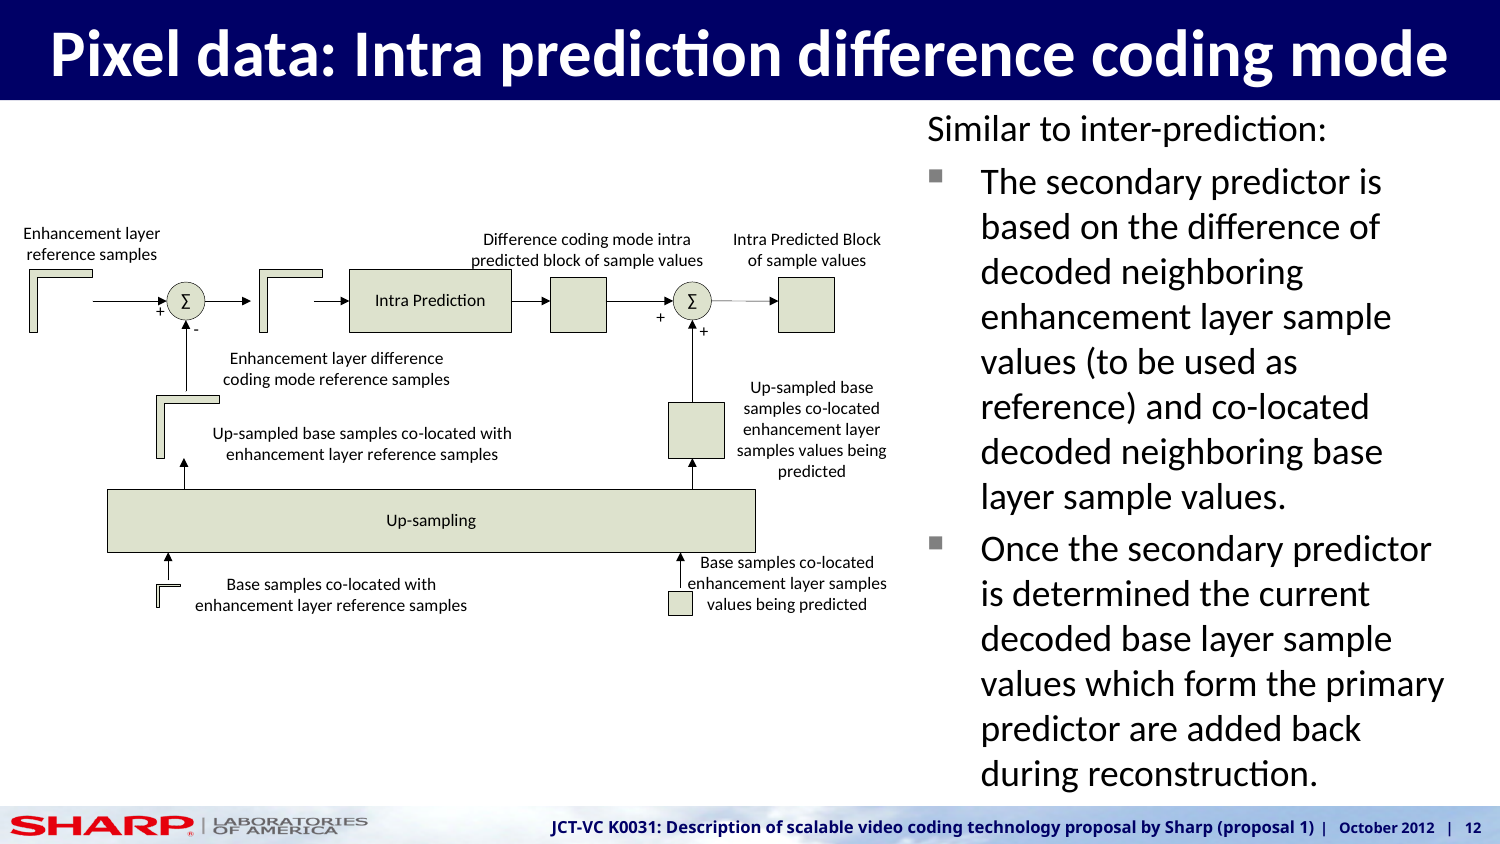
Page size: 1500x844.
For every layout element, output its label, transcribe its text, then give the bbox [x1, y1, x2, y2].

title Pixel data: Intra prediction difference coding mode [17, 0, 1484, 101]
picture [0, 806, 1500, 844]
text_box Similar to inter-prediction: The secondary predictor is based on the difference of decoded neighboring enhancement layer sample values (to be used as reference) and co-located decoded neighboring base layer sample values. Once the secondary predictor is determined the current decoded base layer sample values which form the primary predictor are added back during reconstruction. [912, 96, 1475, 802]
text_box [0, 196, 917, 660]
